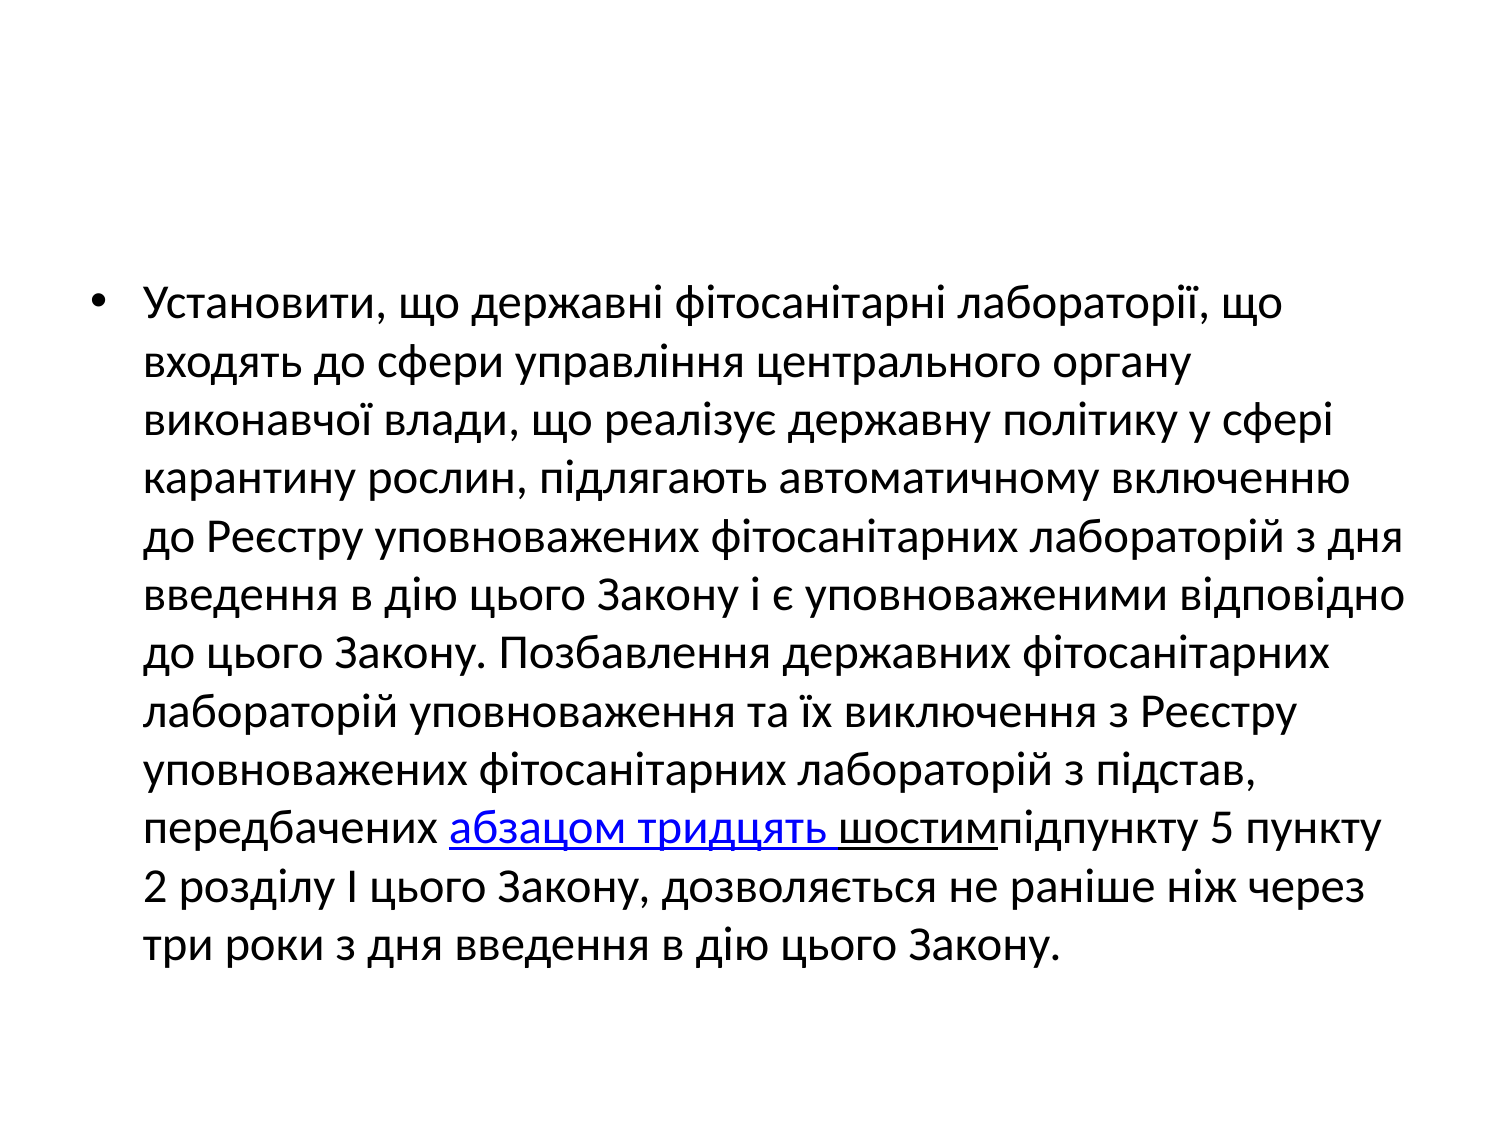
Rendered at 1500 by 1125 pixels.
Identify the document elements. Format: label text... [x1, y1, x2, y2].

list Установити, що державні фітосанітарні лабораторії, що входять до сфери управління центрального органу виконавчої влади, що реалізує державну політику у сфері карантину рослин, підлягають автоматичному включенню до Реєстру уповноважених фітосанітарних лабораторій з дня введення в дію цього Закону і є уповноваженими відповідно до цього Закону. Позбавлення державних фітосанітарних лабораторій уповноваження та їх виключення з Реєстру уповноважених фітосанітарних лабораторій з підстав, передбачених абзацом тридцять шостимпідпункту 5 пункту 2 розділу I цього Закону, дозволяється не раніше ніж через три роки з дня введення в дію цього Закону. [75, 262, 1425, 1005]
